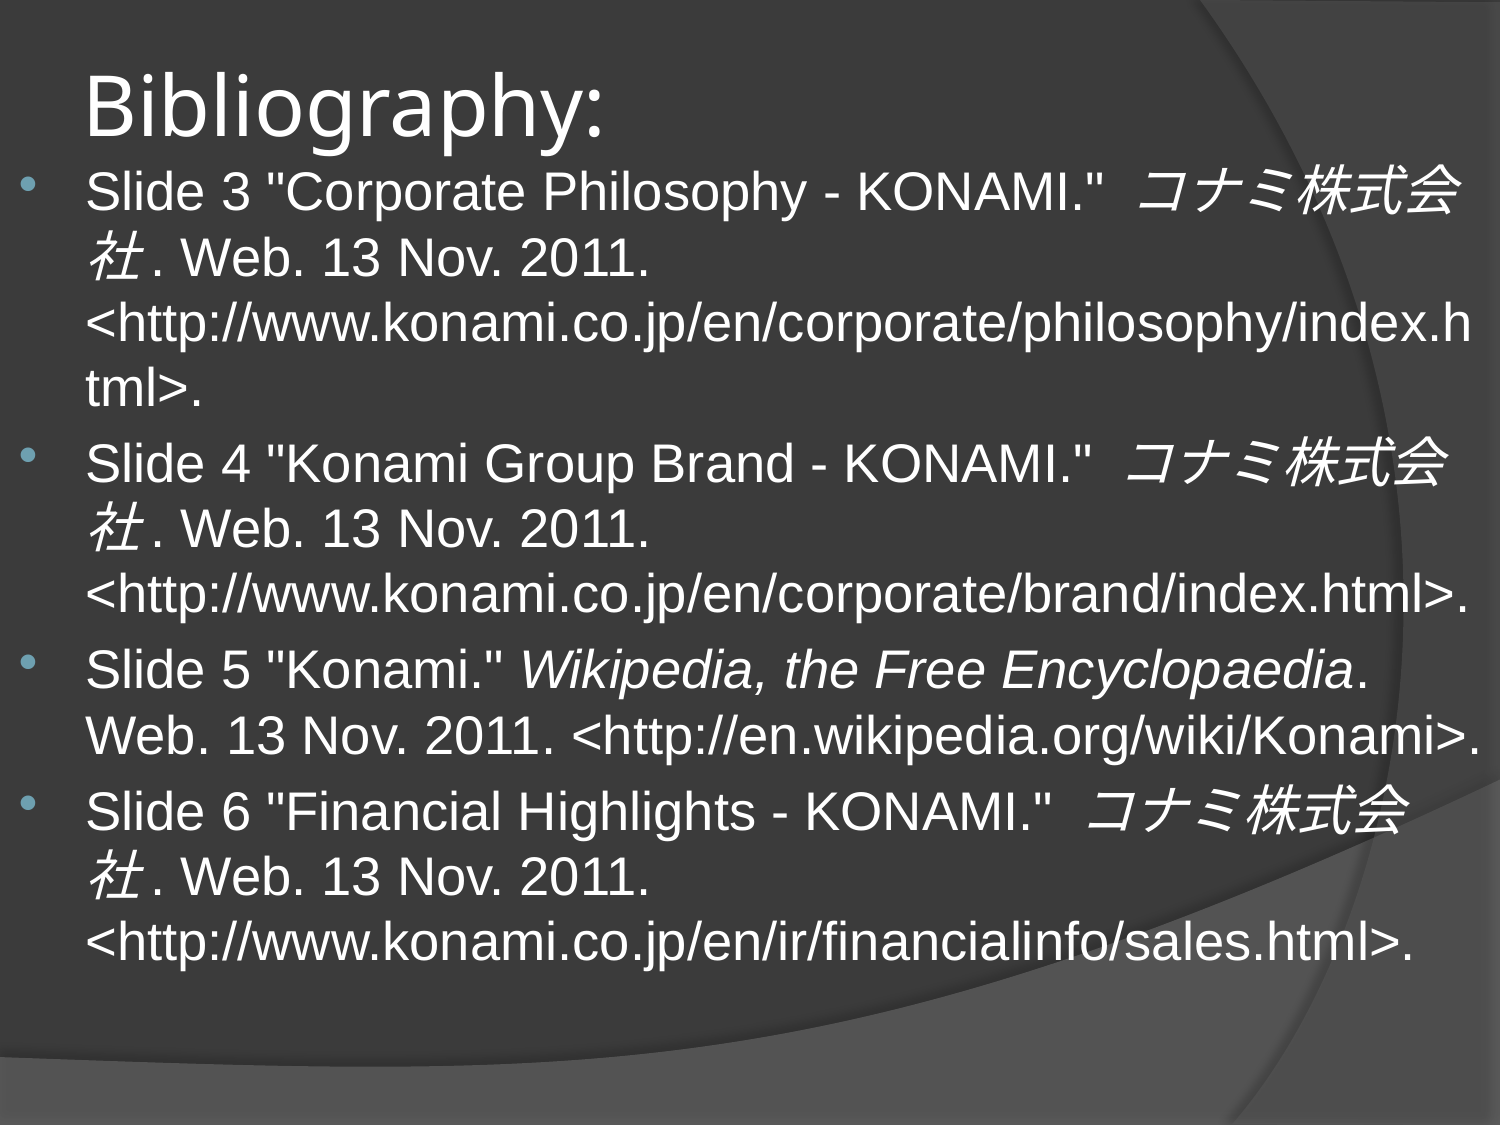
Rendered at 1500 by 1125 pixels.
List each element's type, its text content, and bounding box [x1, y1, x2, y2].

title Bibliography: [75, 45, 1300, 149]
list Slide 3 "Corporate Philosophy - KONAMI." コナミ株式会社. Web. 13 Nov. 2011. <http://www.konami.co.jp/en/corporate/philosophy/index.html>. Slide 4 "Konami Group Brand - KONAMI." コナミ株式会社. Web. 13 Nov. 2011. <http://www.konami.co.jp/en/corporate/brand/index.html>. Slide 5 "Konami." Wikipedia, the Free Encyclopaedia. Web. 13 Nov. 2011. <http://en.wikipedia.org/wiki/Konami>. Slide 6 "Financial Highlights - KONAMI." コナミ株式会社. Web. 13 Nov. 2011. <http://www.konami.co.jp/en/ir/financialinfo/sales.html>. [0, 149, 1500, 1005]
